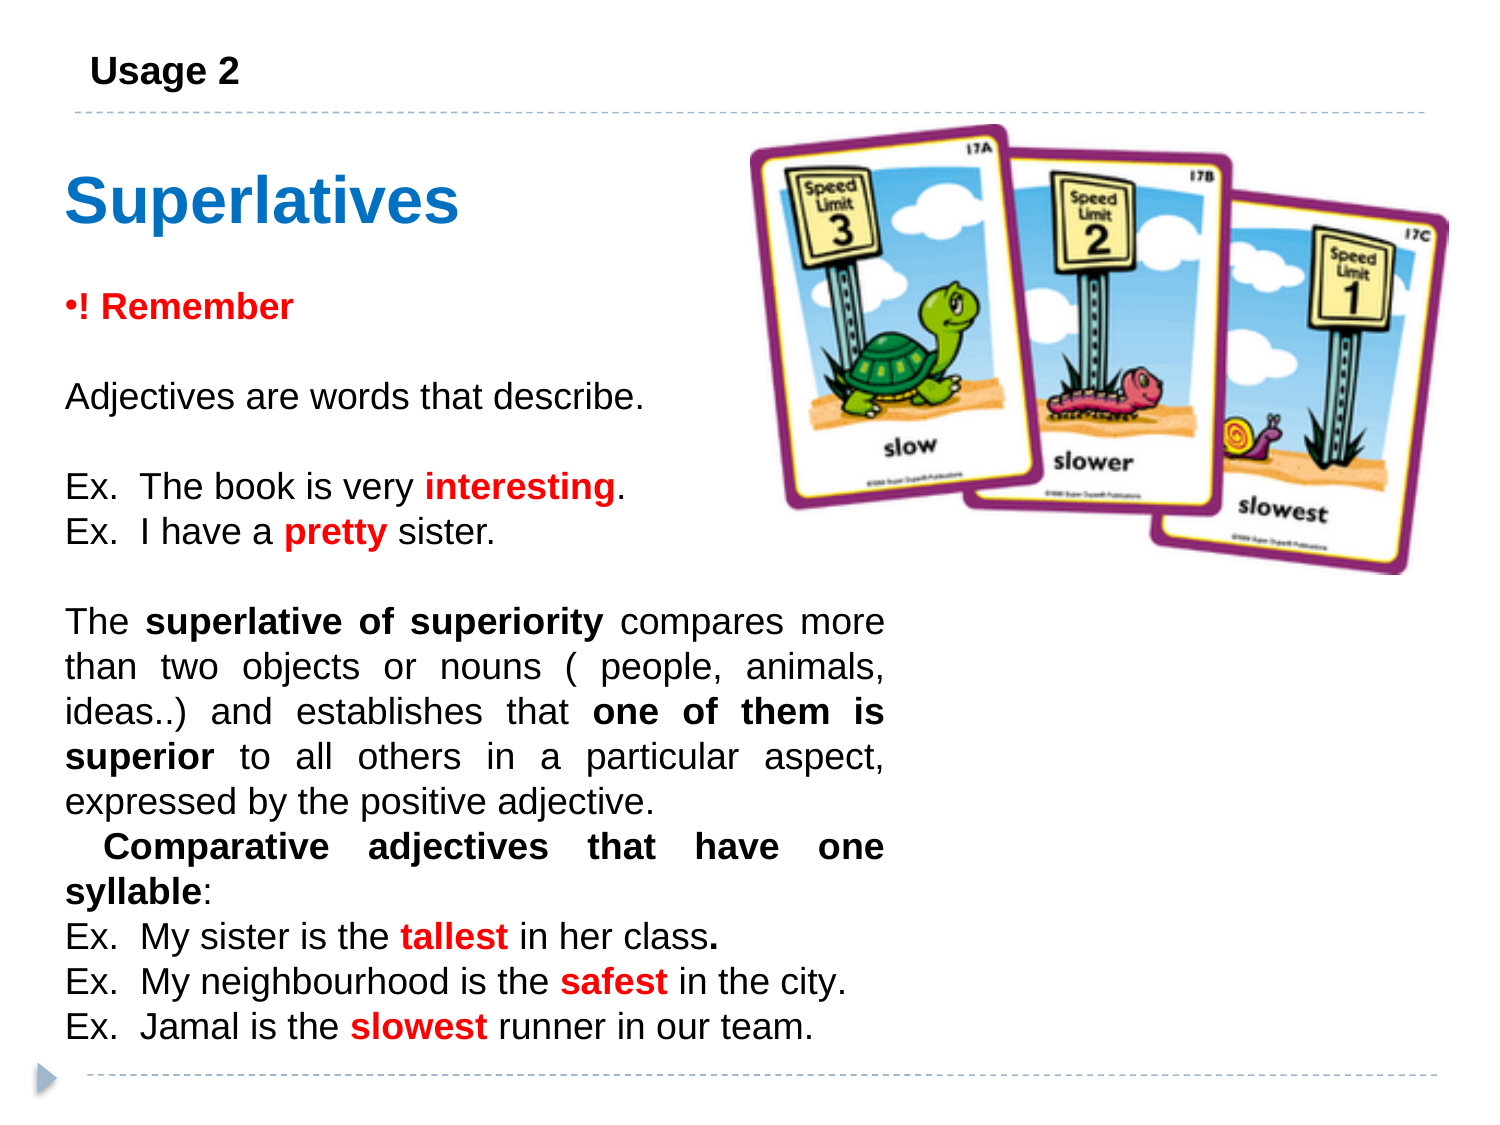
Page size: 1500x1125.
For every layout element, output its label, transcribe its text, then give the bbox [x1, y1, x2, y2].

title Usage 2 [75, 37, 1425, 100]
text_box Superlatives ! Remember Adjectives are words that describe. Ex. The book is very interesting. Ex. I have a pretty sister. The superlative of superiority compares more than two objects or nouns ( people, animals, ideas..) and establishes that one of them is superior to all others in a particular aspect, expressed by the positive adjective. Comparative adjectives that have one syllable: Ex. My sister is the tallest in her class. Ex. My neighbourhood is the safest in the city. Ex. Jamal is the slowest runner in our team. [50, 149, 900, 1055]
picture [749, 124, 1450, 576]
